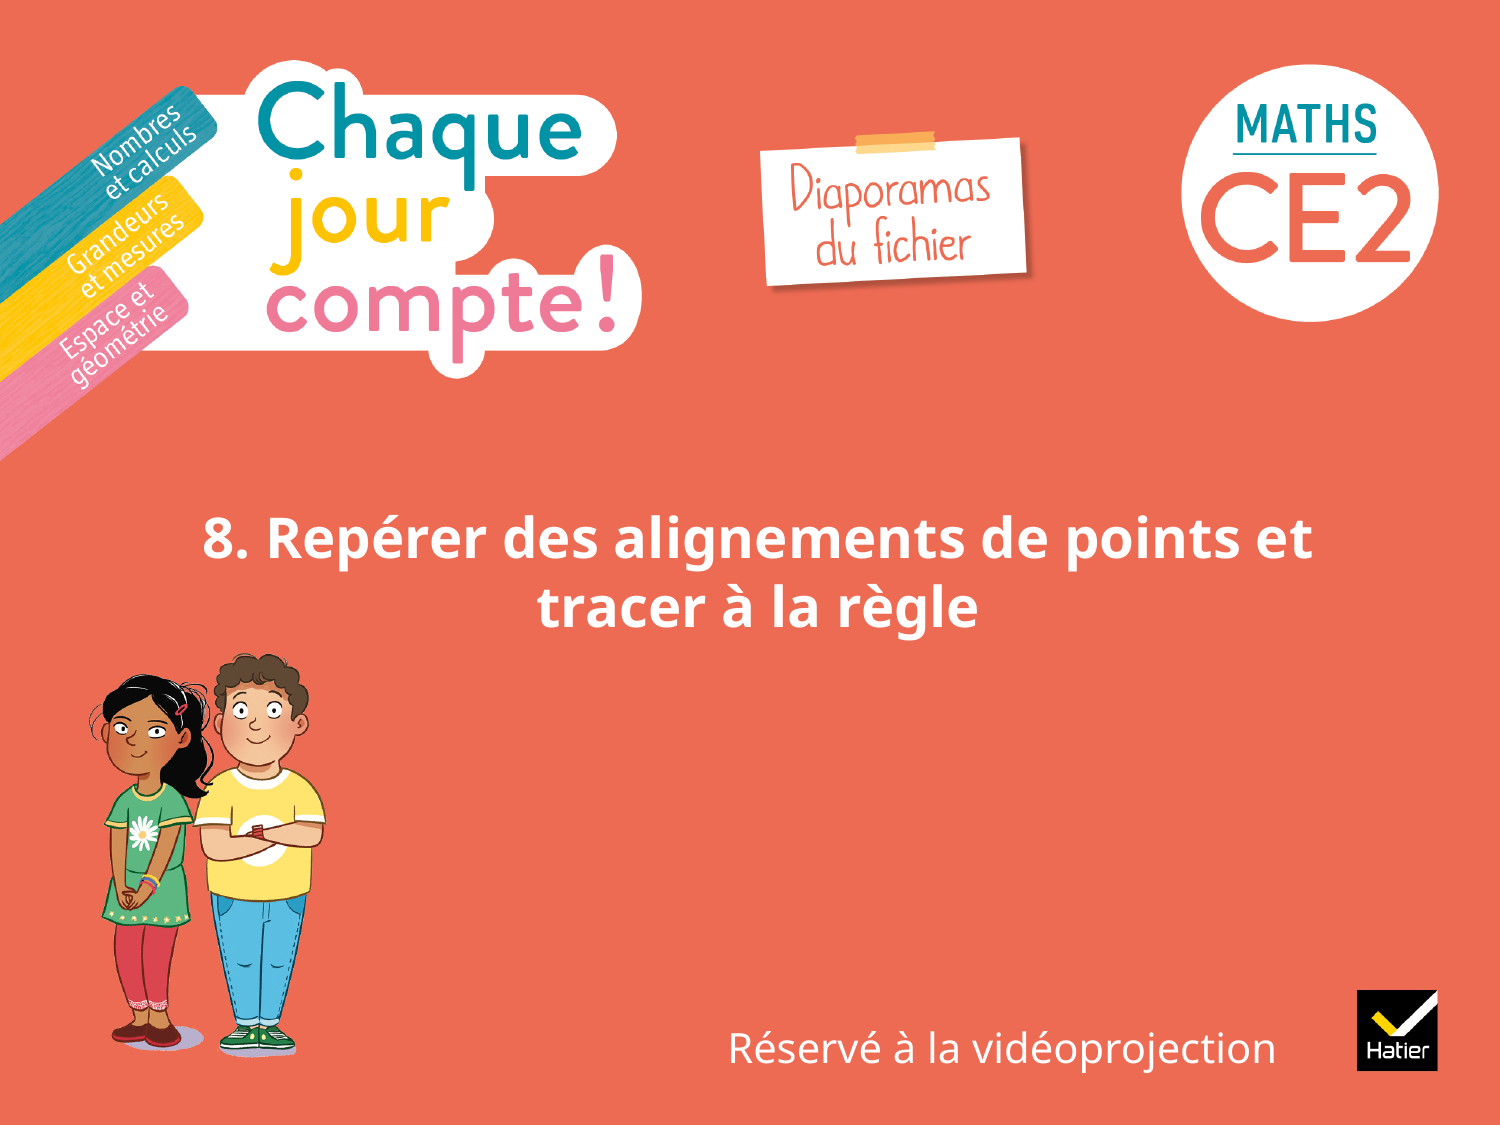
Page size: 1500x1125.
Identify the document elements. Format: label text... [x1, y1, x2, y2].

picture [0, 0, 1500, 1125]
title 8. Repérer des alignements de points et tracer à la règle [120, 457, 1396, 650]
